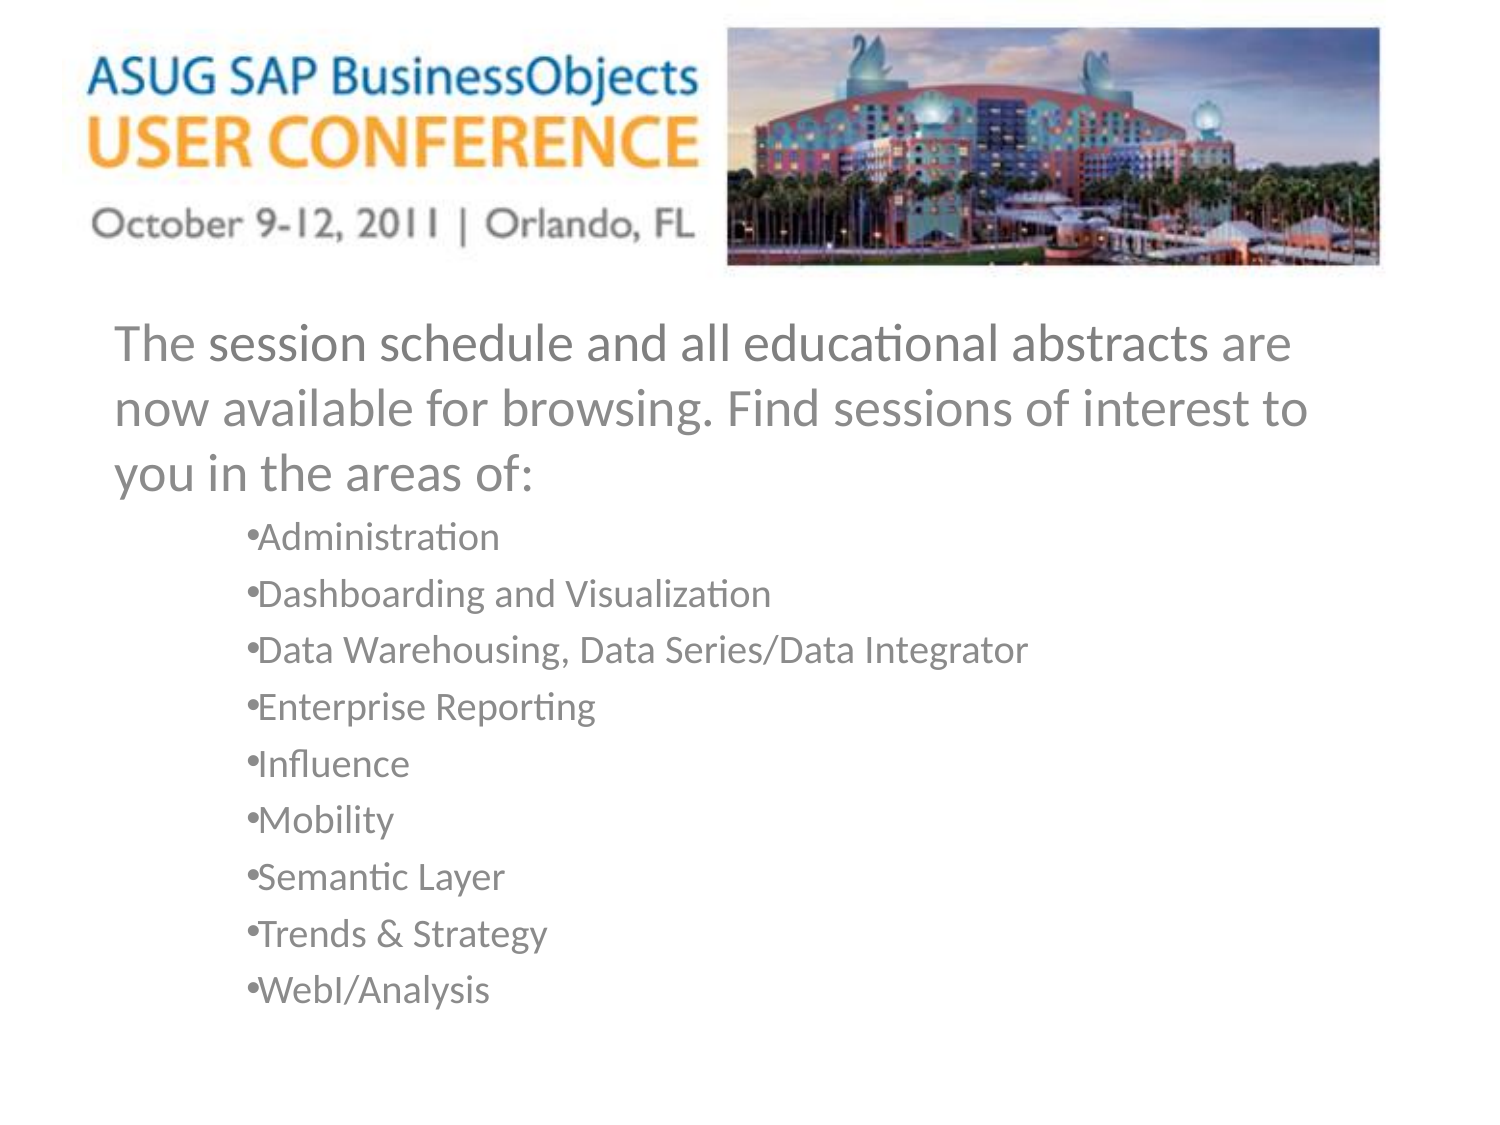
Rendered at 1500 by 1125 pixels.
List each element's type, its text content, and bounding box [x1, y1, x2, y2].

subtitle The session schedule and all educational abstracts are now available for browsing. Find sessions of interest to you in the areas of: Administration Dashboarding and Visualization Data Warehousing, Data Series/Data Integrator Enterprise Reporting Influence Mobility Semantic Layer Trends & Strategy WebI/Analysis [99, 299, 1413, 1025]
picture [62, 0, 1409, 293]
